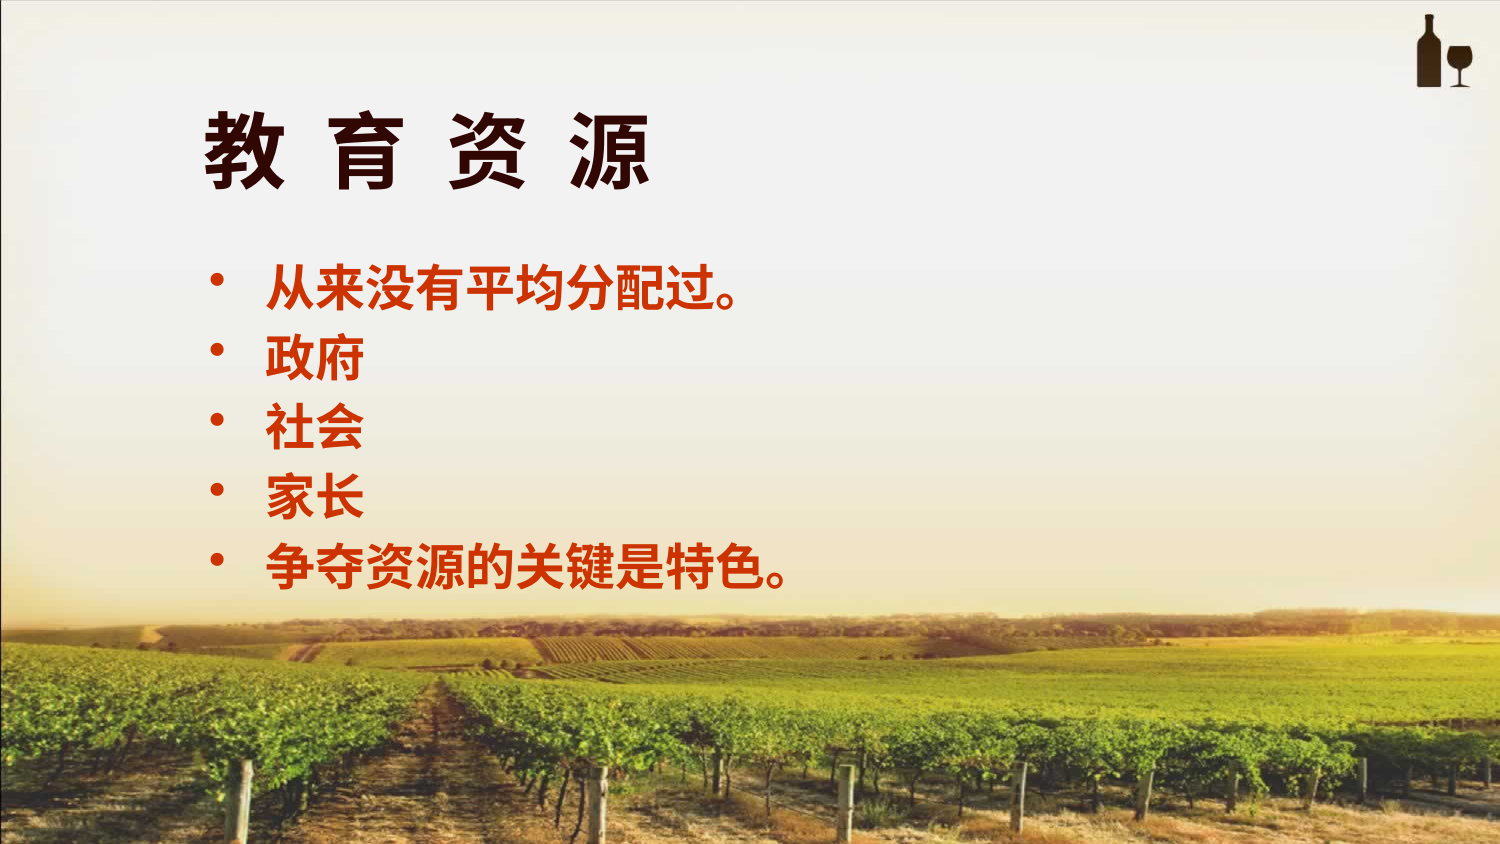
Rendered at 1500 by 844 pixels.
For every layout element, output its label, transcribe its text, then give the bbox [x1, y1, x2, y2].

title 教 育 资 源 [188, 26, 1468, 207]
list 从来没有平均分配过。 政府 社会 家长 争夺资源的关键是特色。 [193, 248, 1470, 755]
picture [0, 0, 1500, 844]
